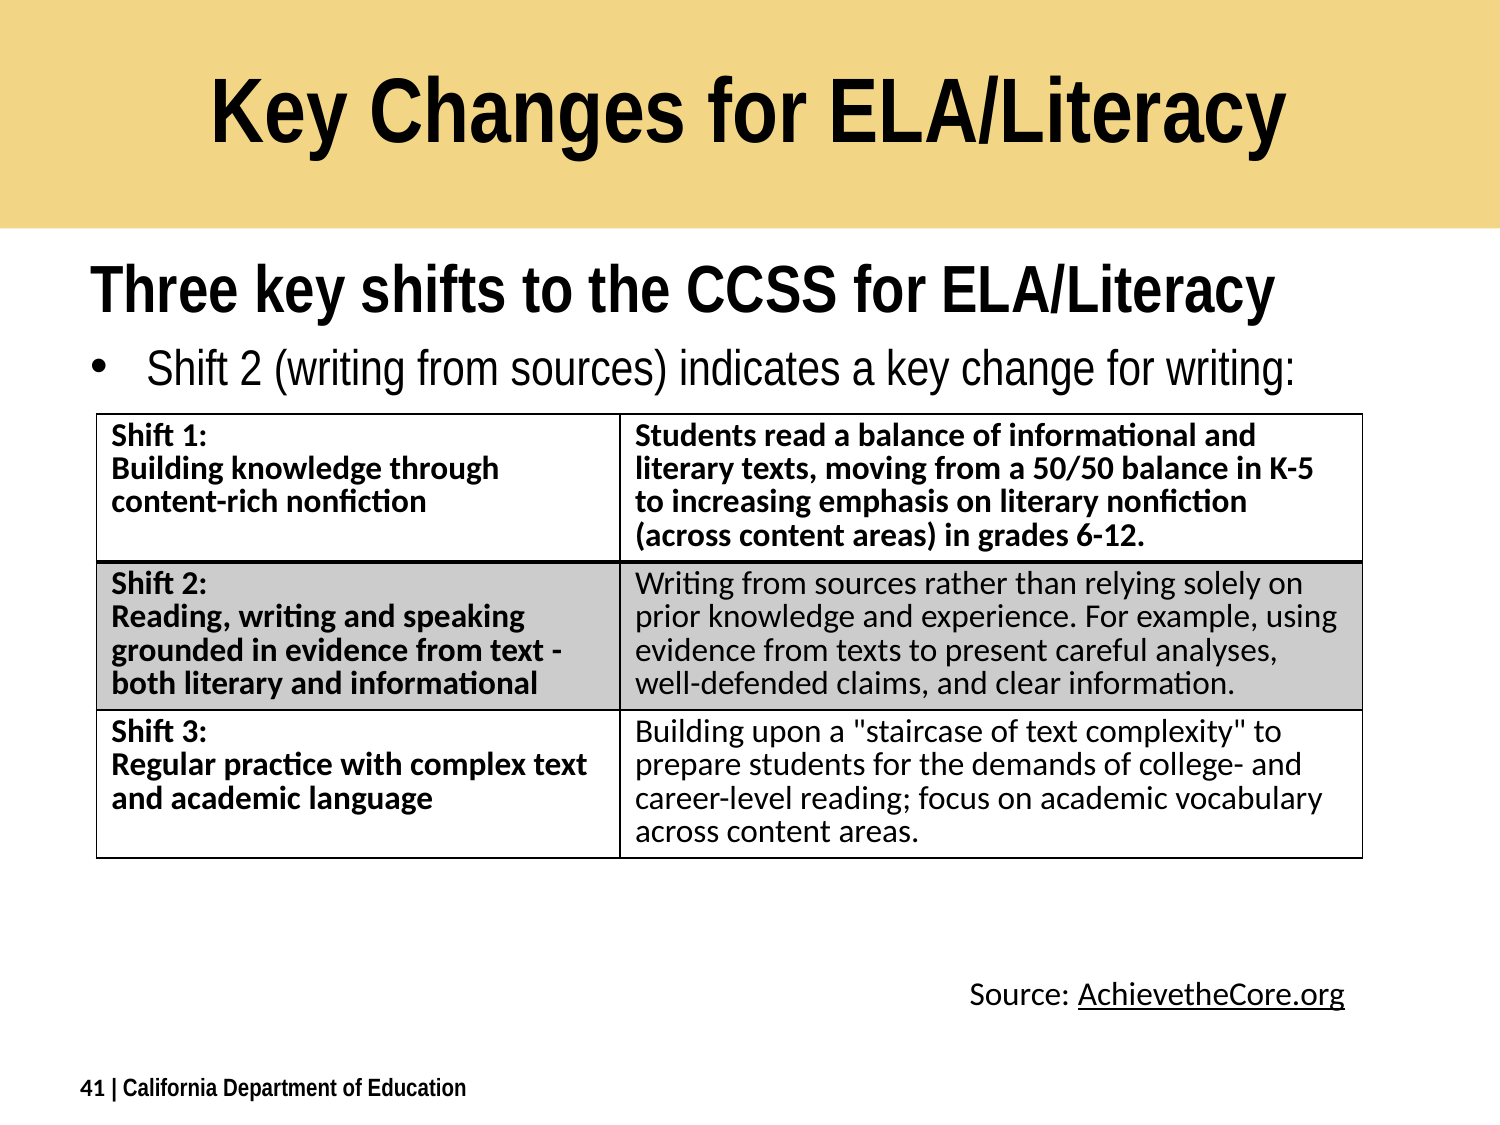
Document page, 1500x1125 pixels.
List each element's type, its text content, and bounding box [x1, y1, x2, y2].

table_cell Building upon a "staircase of text complexity" to prepare students for the demands of college- and career-level reading; focus on academic vocabulary across content areas. [621, 711, 1362, 857]
title Key Changes for ELA/Literacy [0, 11, 1500, 200]
table_header Students read a balance of informational and literary texts, moving from a 50/50 balance in K-5 to increasing emphasis on literary nonfiction (across content areas) in grades 6-12. [621, 415, 1362, 560]
list Three key shifts to the CCSS for ELA/Literacy Shift 2 (writing from sources) indicates a key change for writing: [75, 238, 1425, 1049]
table_cell Shift 3: Regular practice with complex text and academic language [97, 711, 619, 857]
table_header Shift 1: Building knowledge through content-rich nonfiction [97, 415, 619, 560]
text_box Source: AchievetheCore.org [954, 964, 1360, 1020]
table_cell Shift 2: Reading, writing and speaking grounded in evidence from text - both literary and informational [97, 564, 619, 709]
slide_number 41 [55, 1064, 121, 1124]
table_cell Writing from sources rather than relying solely on prior knowledge and experience. For example, using evidence from texts to present careful analyses, well-defended claims, and clear information. [621, 564, 1362, 709]
footer | California Department of Education [121, 1064, 699, 1124]
